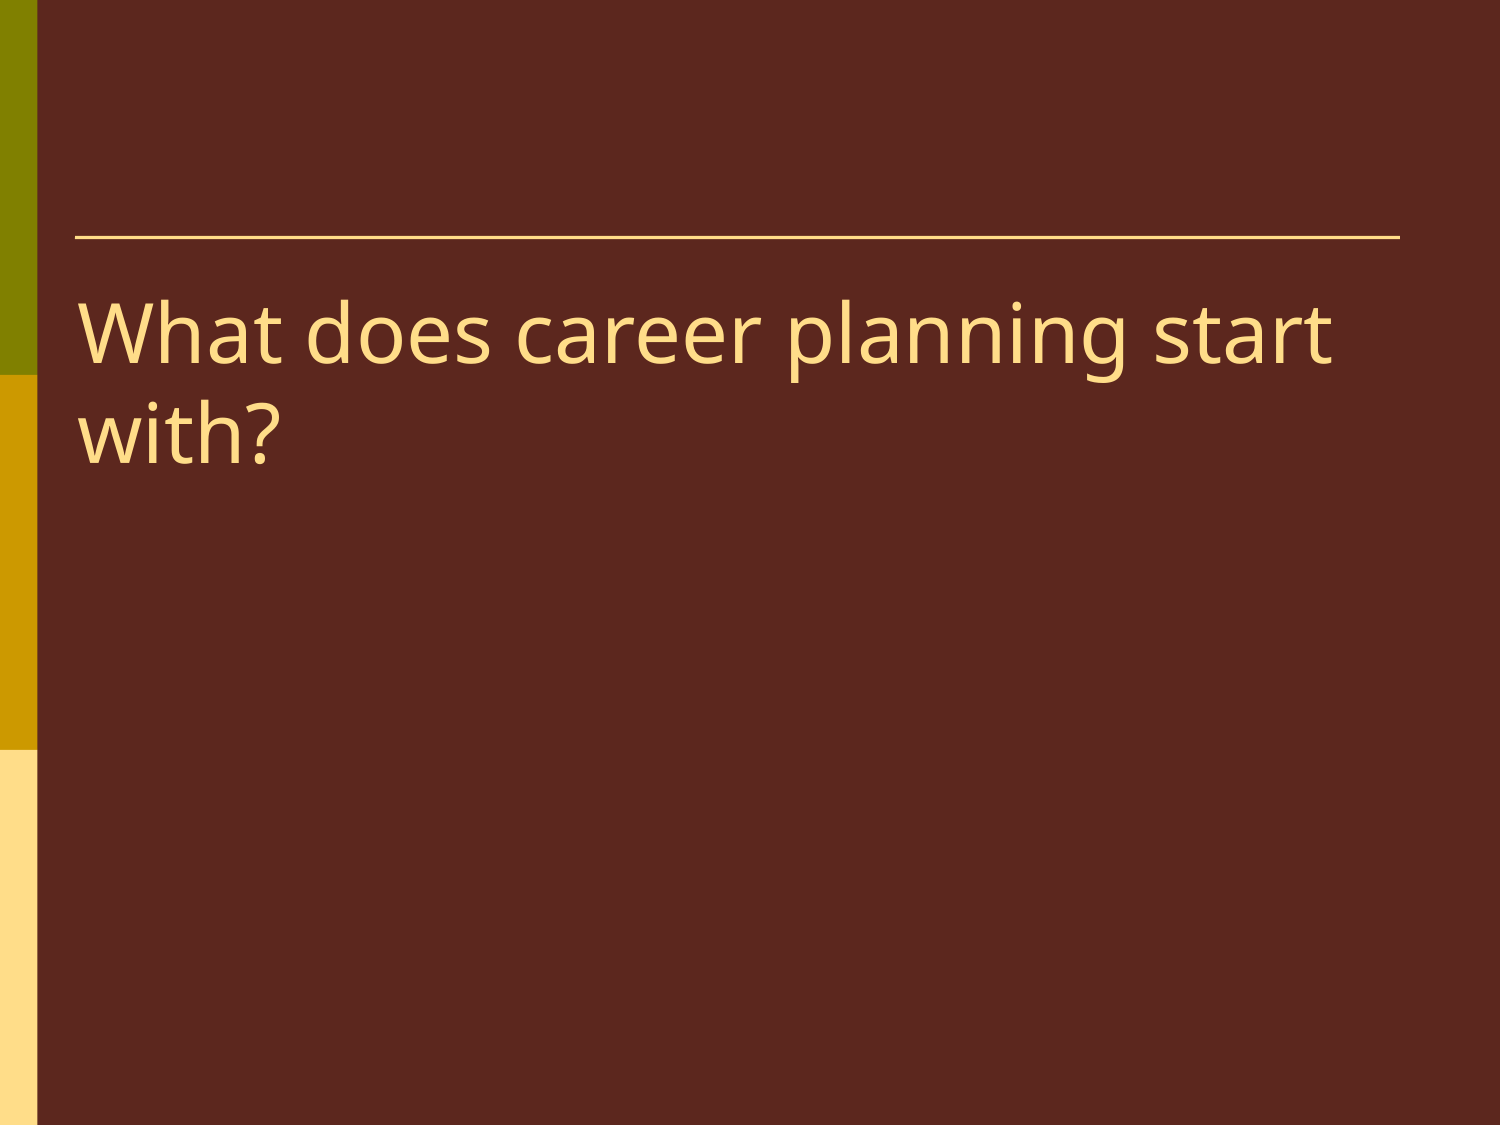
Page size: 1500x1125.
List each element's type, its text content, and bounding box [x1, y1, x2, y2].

title What does career planning start with? [62, 299, 1413, 488]
